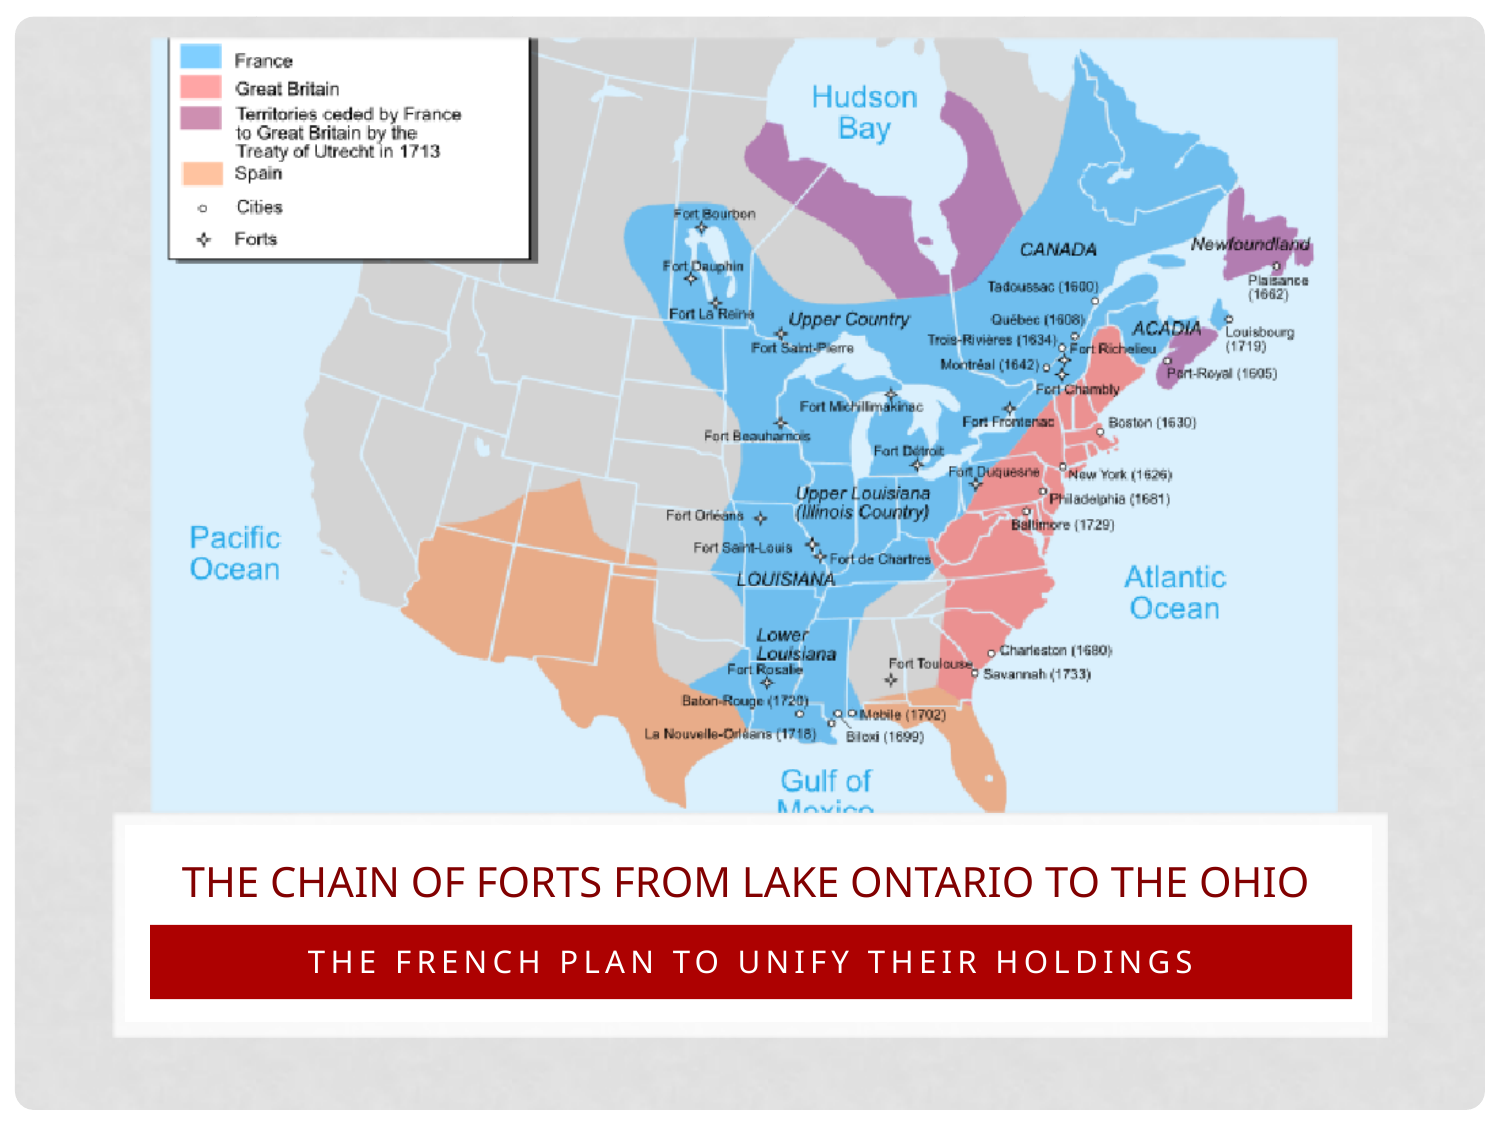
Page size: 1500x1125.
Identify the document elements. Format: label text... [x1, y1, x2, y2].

title The Chain of Forts from Lake Ontario to the Ohio [150, 837, 1353, 924]
picture [149, 37, 1338, 813]
list ThE French plan to unify their holdings [156, 927, 1346, 994]
